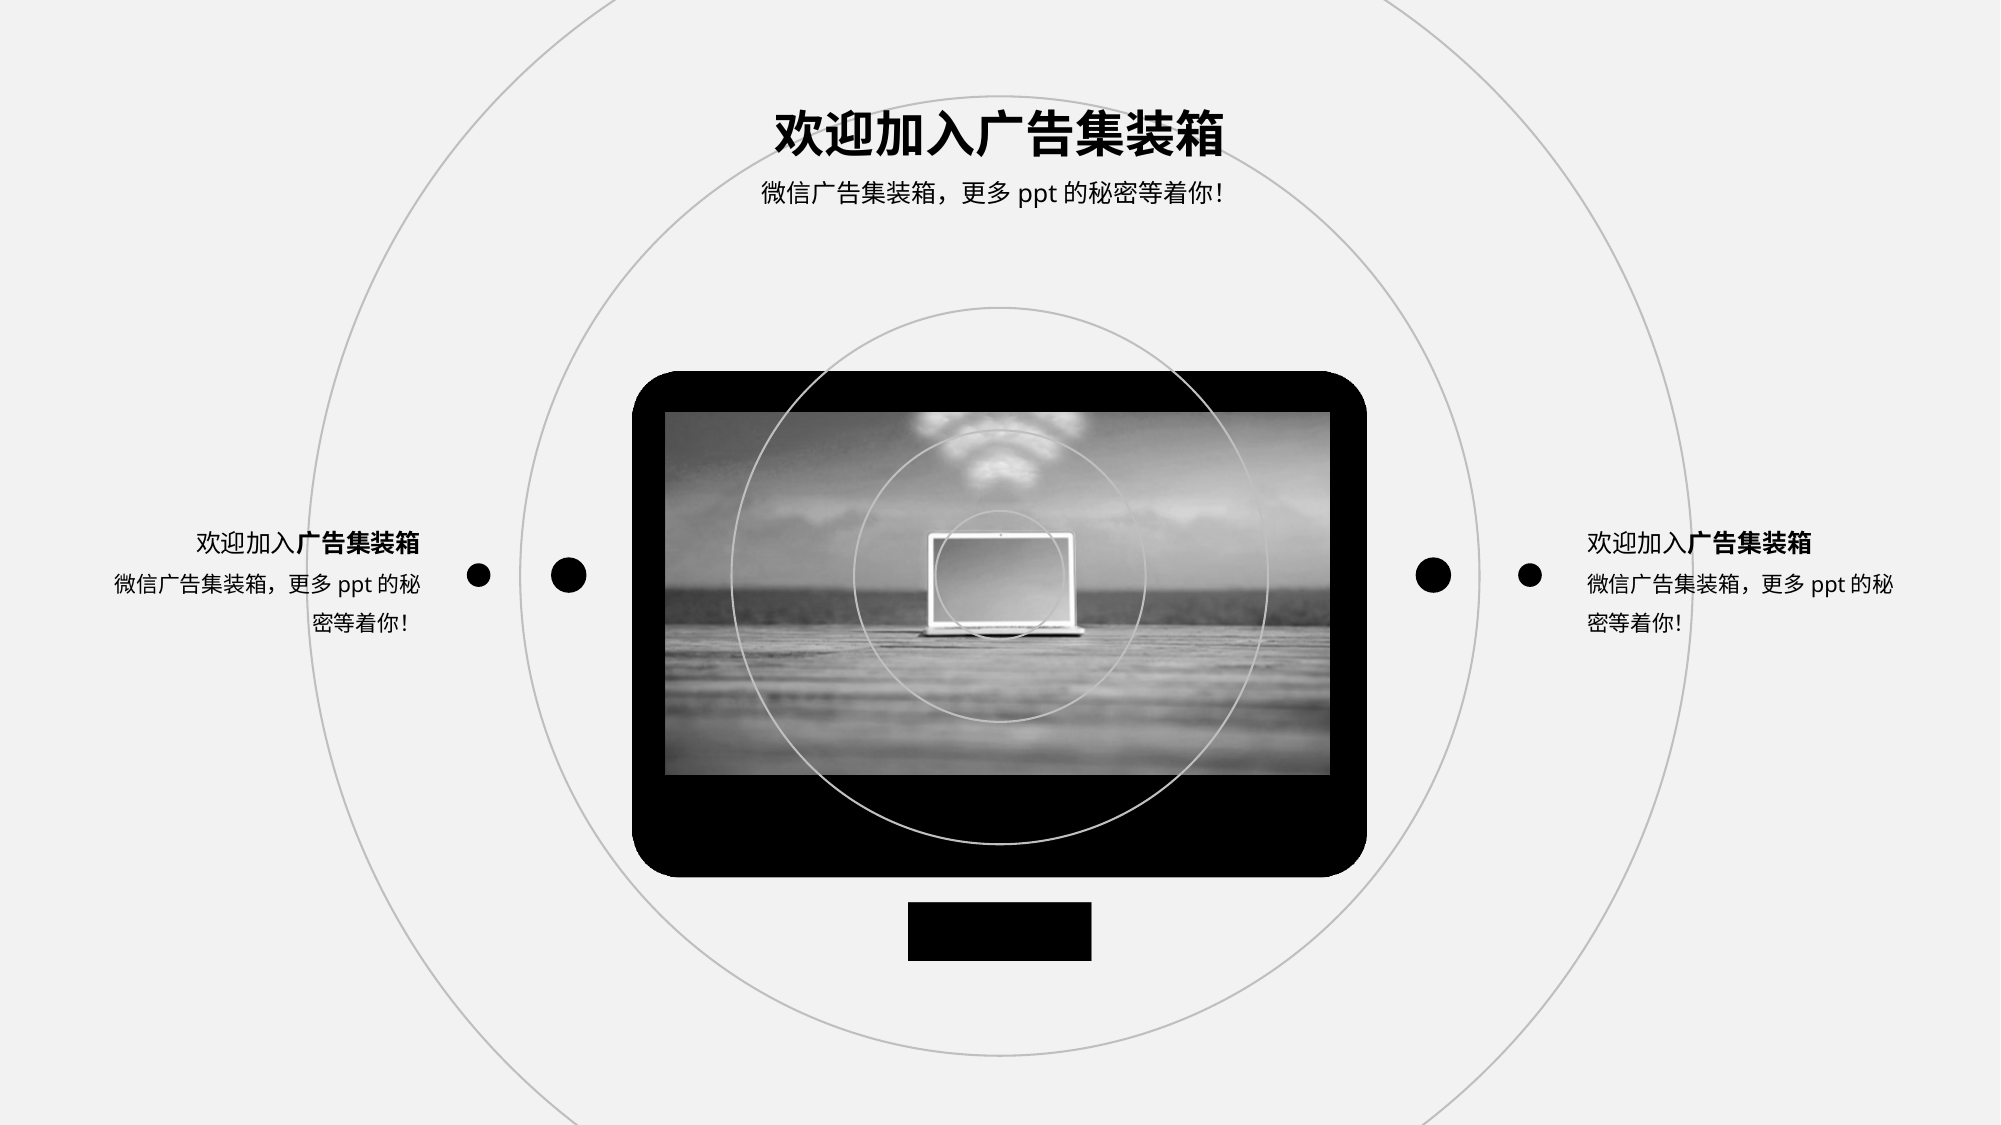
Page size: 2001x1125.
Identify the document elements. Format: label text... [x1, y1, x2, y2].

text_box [551, 557, 1452, 563]
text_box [632, 371, 1367, 557]
text_box 欢迎加入广告集装箱 微信广告集装箱，更多ppt的秘密等着你！ [497, 65, 1503, 215]
picture [665, 412, 1330, 557]
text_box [551, 587, 1452, 593]
picture [665, 593, 1330, 775]
text_box 欢迎加入广告集装箱 微信广告集装箱，更多ppt的秘密等着你！ [1572, 505, 1910, 644]
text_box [466, 563, 1542, 587]
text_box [632, 593, 1367, 961]
text_box 欢迎加入广告集装箱 微信广告集装箱，更多ppt的秘密等着你！ [98, 505, 436, 644]
text_box [530, 0, 1470, 65]
text_box [309, 97, 1691, 1125]
